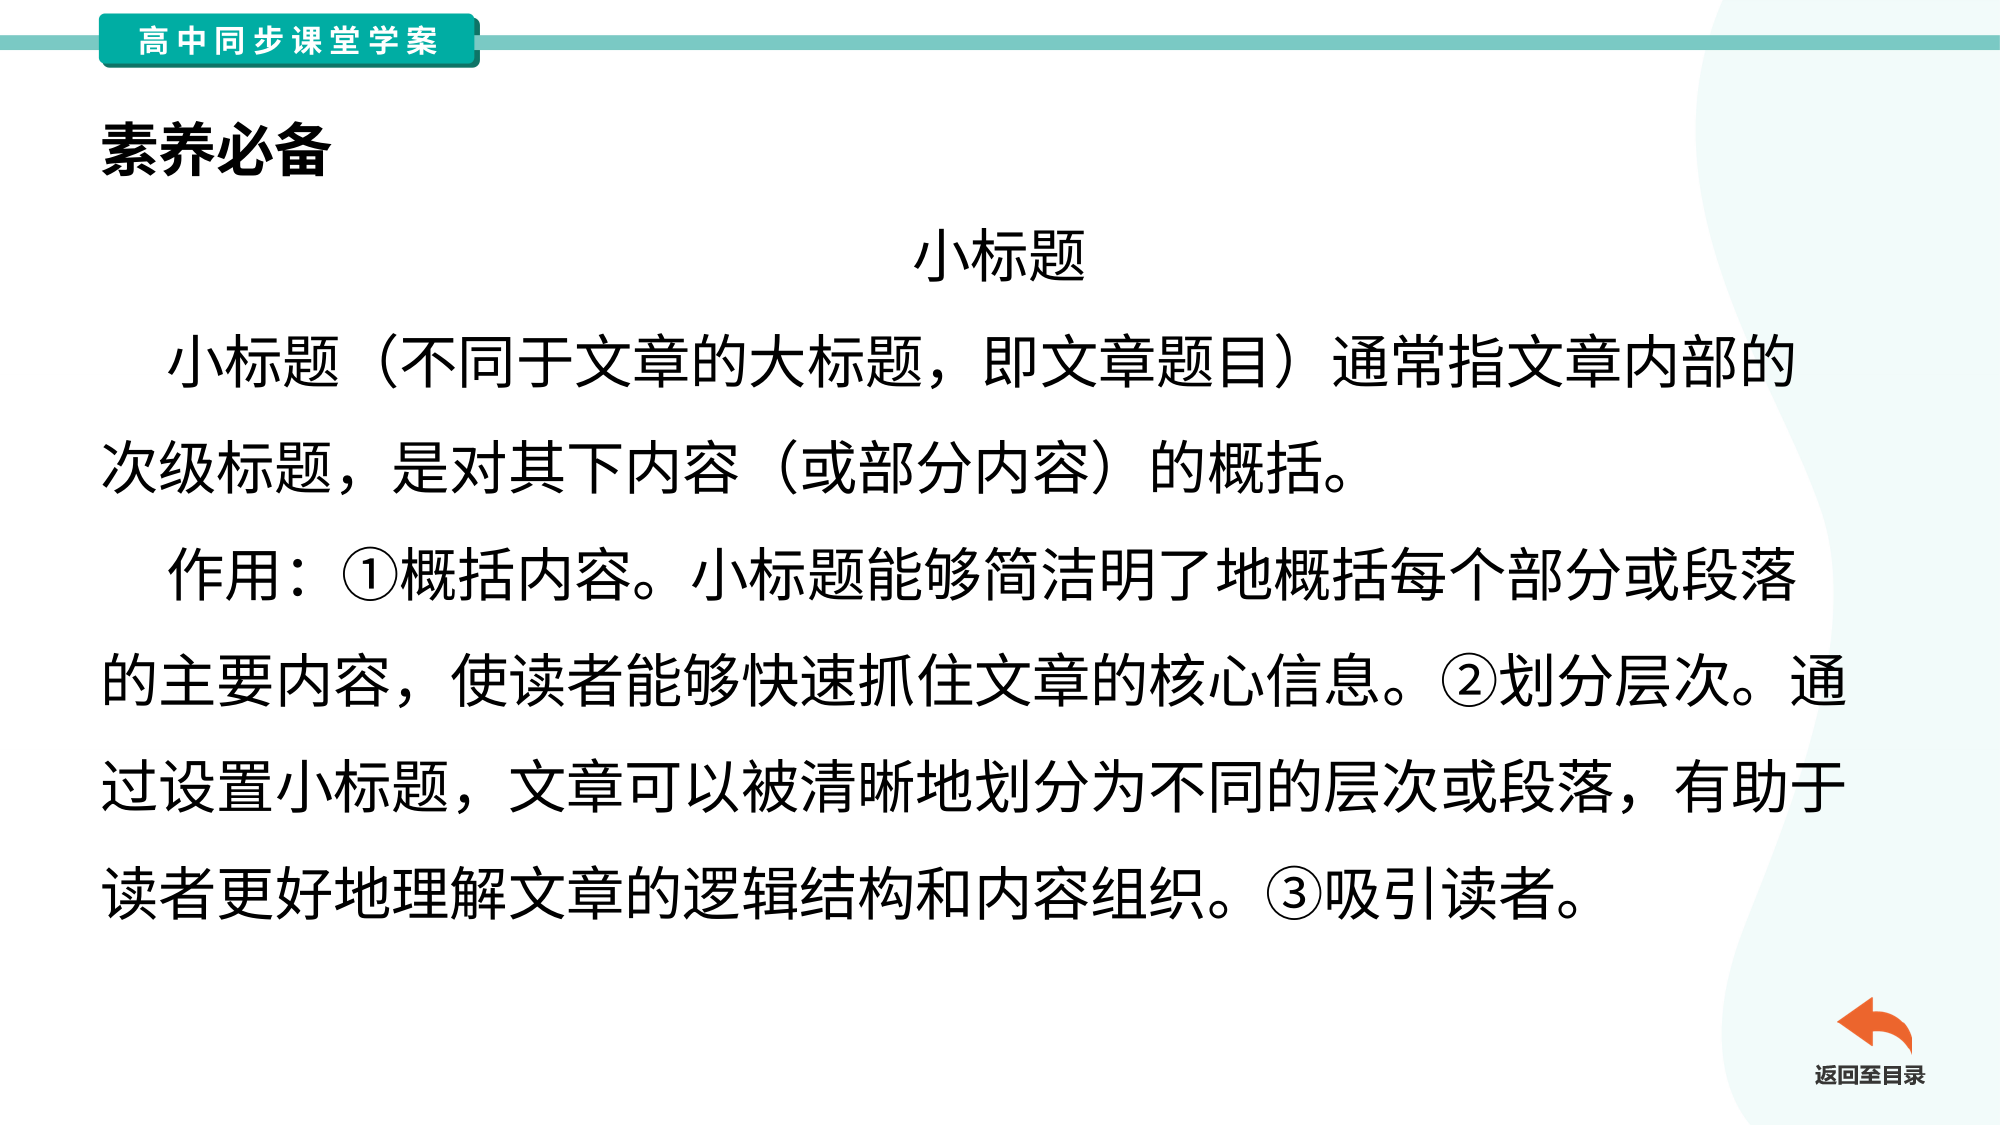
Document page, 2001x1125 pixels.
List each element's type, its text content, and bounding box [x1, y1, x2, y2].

picture [0, 0, 2000, 1125]
text_box 素养必备 小标题 小标题（不同于文章的大标题，即文章题目）通常指文章内部的 次级标题，是对其下内容（或部分内容）的概括。 作用：①概括内容。小标题能够简洁明了地概括每个部分或段落 的主要内容，使读者能够快速抓住文章的核心信息。②划分层次。通 过设置小标题，文章可以被清晰地划分为不同的层次或段落，有助于 读者更好地理解文章的逻辑结构和内容组织。③吸引读者。 [100, 76, 1899, 927]
